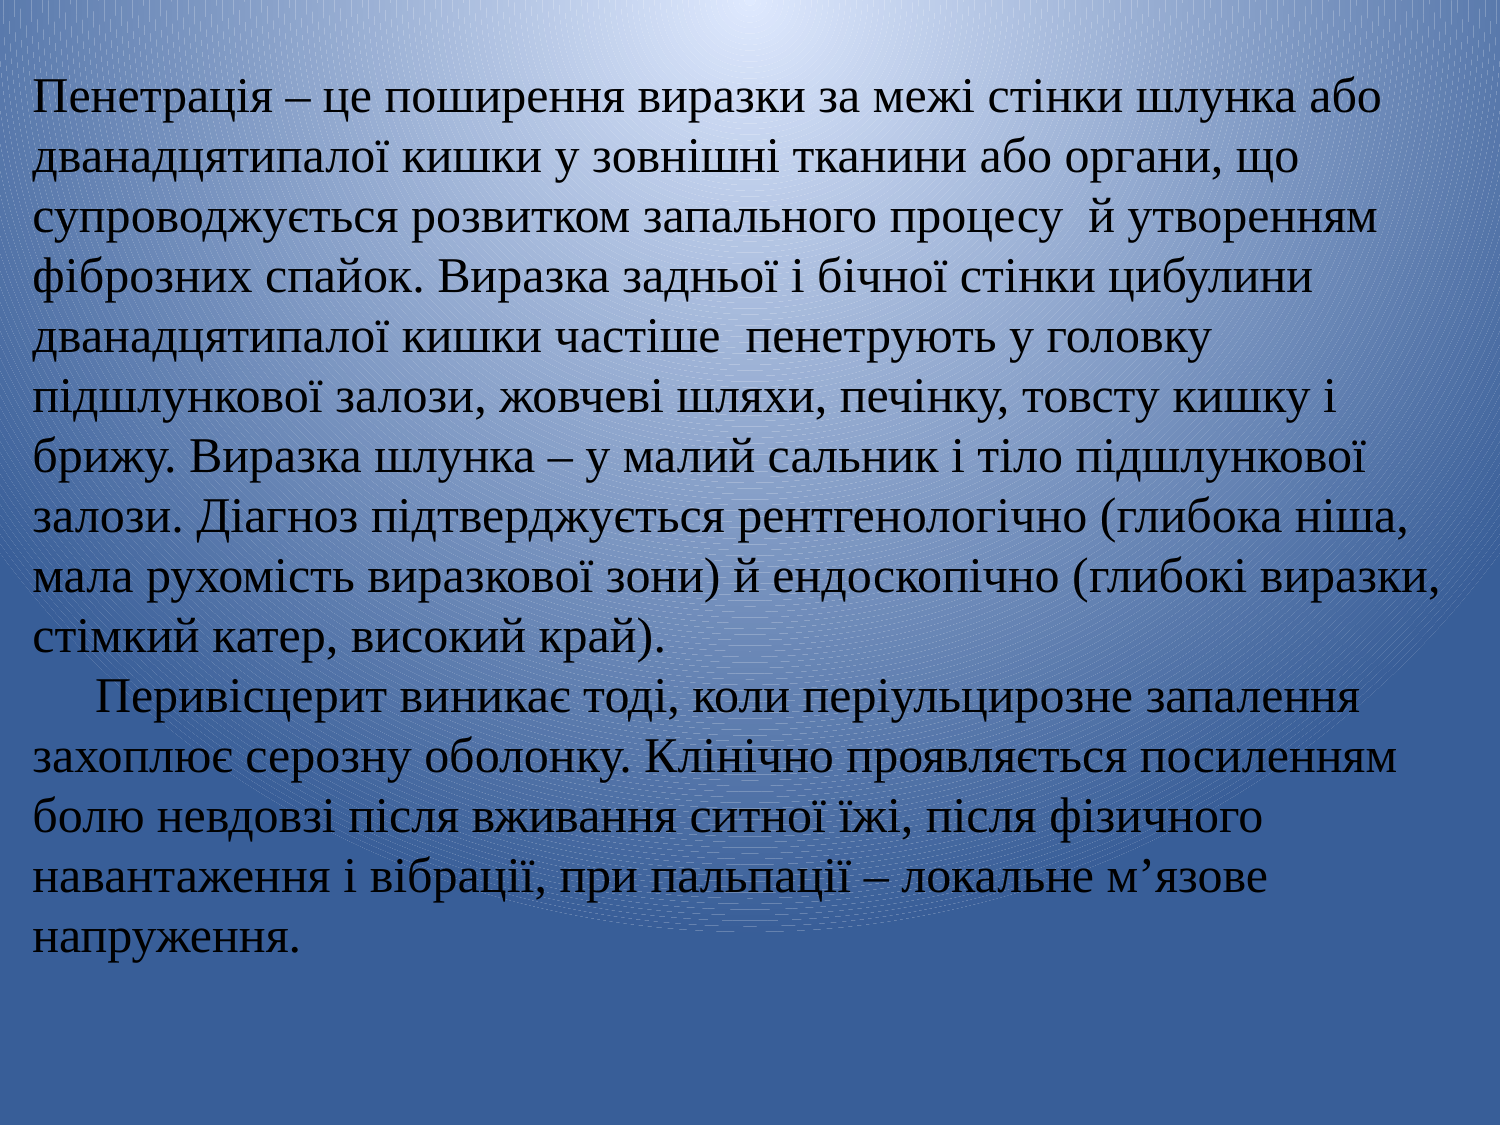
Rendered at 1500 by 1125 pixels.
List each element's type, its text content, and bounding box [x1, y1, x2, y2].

text_box Пенетрацiя – це поширення виразки за межi стiнки шлунка або дванадцятипалої кишки у зовнiшнi тканини або органи, що супроводжується розвитком запального процесу й утворенням фiброзних спайок. Виразка задньої i бiчної стiнки цибулини дванадцятипалої кишки частiше пенетрують у головку пiдшлункової залози, жовчевi шляхи, печiнку, товсту кишку i брижу. Виразка шлунка – у малий сальник i тiло пiдшлункової залози. Дiагноз пiдтверджується рентгенологiчно (глибока нiша, мала рухомiсть виразкової зони) й ендоскопiчно (глибокi виразки, стiмкий катер, високий край). Перивiсцерит виникає тодi, коли перiульцирозне запалення захоплює серозну оболонку. Клiнiчно проявляється посиленням болю невдовзi пiсля вживання ситної їжi, пiсля фiзичного навантаження i вiбрацiї, при пальпацiї – локальне м’язове напруження. [17, 55, 1500, 970]
